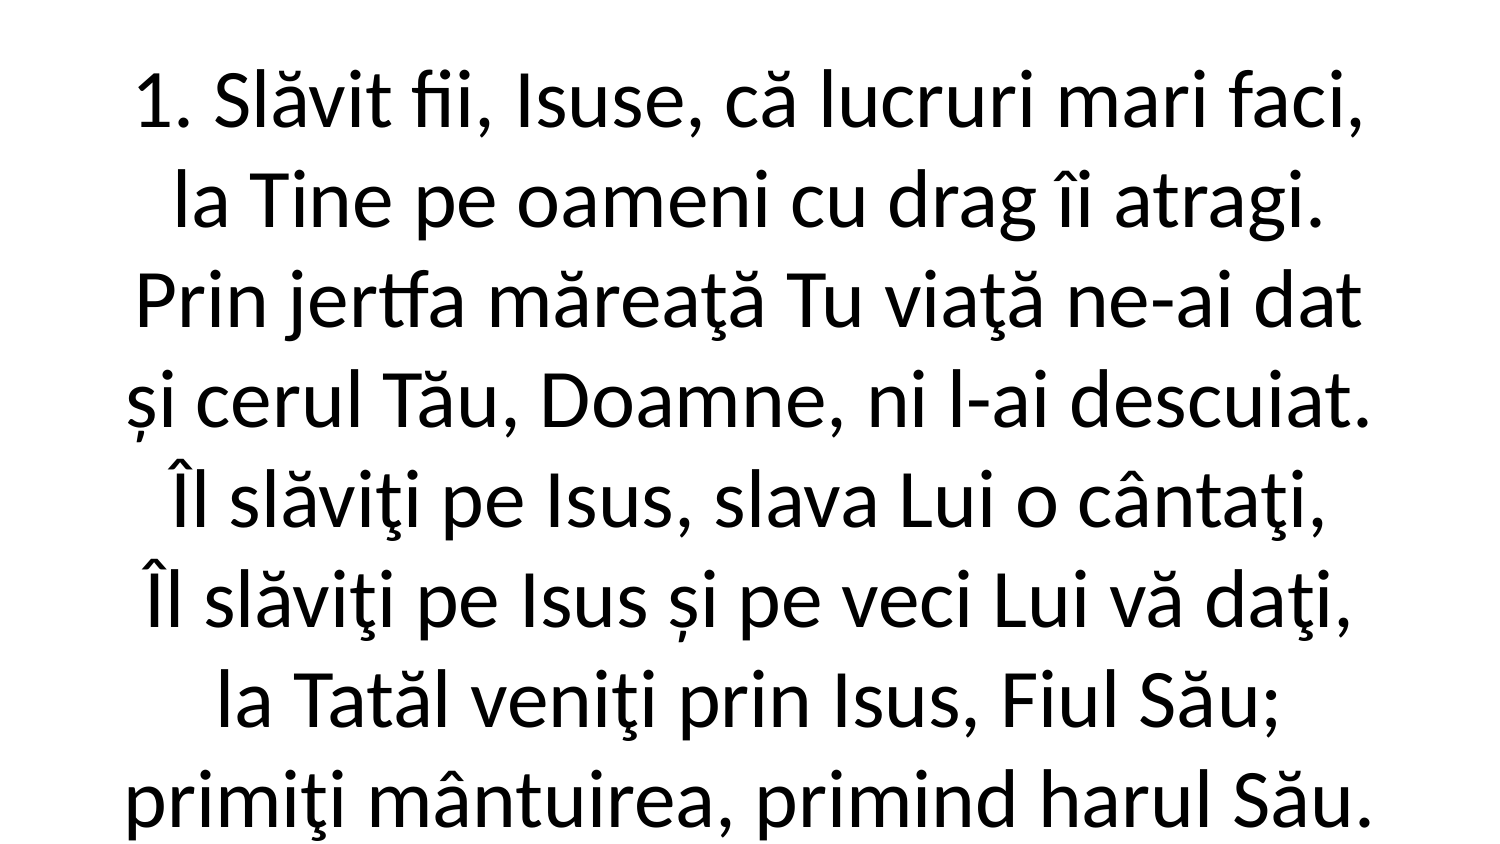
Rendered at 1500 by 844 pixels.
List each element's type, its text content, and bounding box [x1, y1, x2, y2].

text_box 1. Slăvit fii, Isuse, că lucruri mari faci, la Tine pe oameni cu drag îi atragi. Prin jertfa măreaţă Tu viaţă ne-ai dat și cerul Tău, Doamne, ni l-ai descuiat. Îl slăviţi pe Isus, slava Lui o cântaţi, Îl slăviţi pe Isus și pe veci Lui vă daţi, la Tatăl veniţi prin Isus, Fiul Său; primiţi mântuirea, primind harul Său. [108, 0, 1392, 844]
